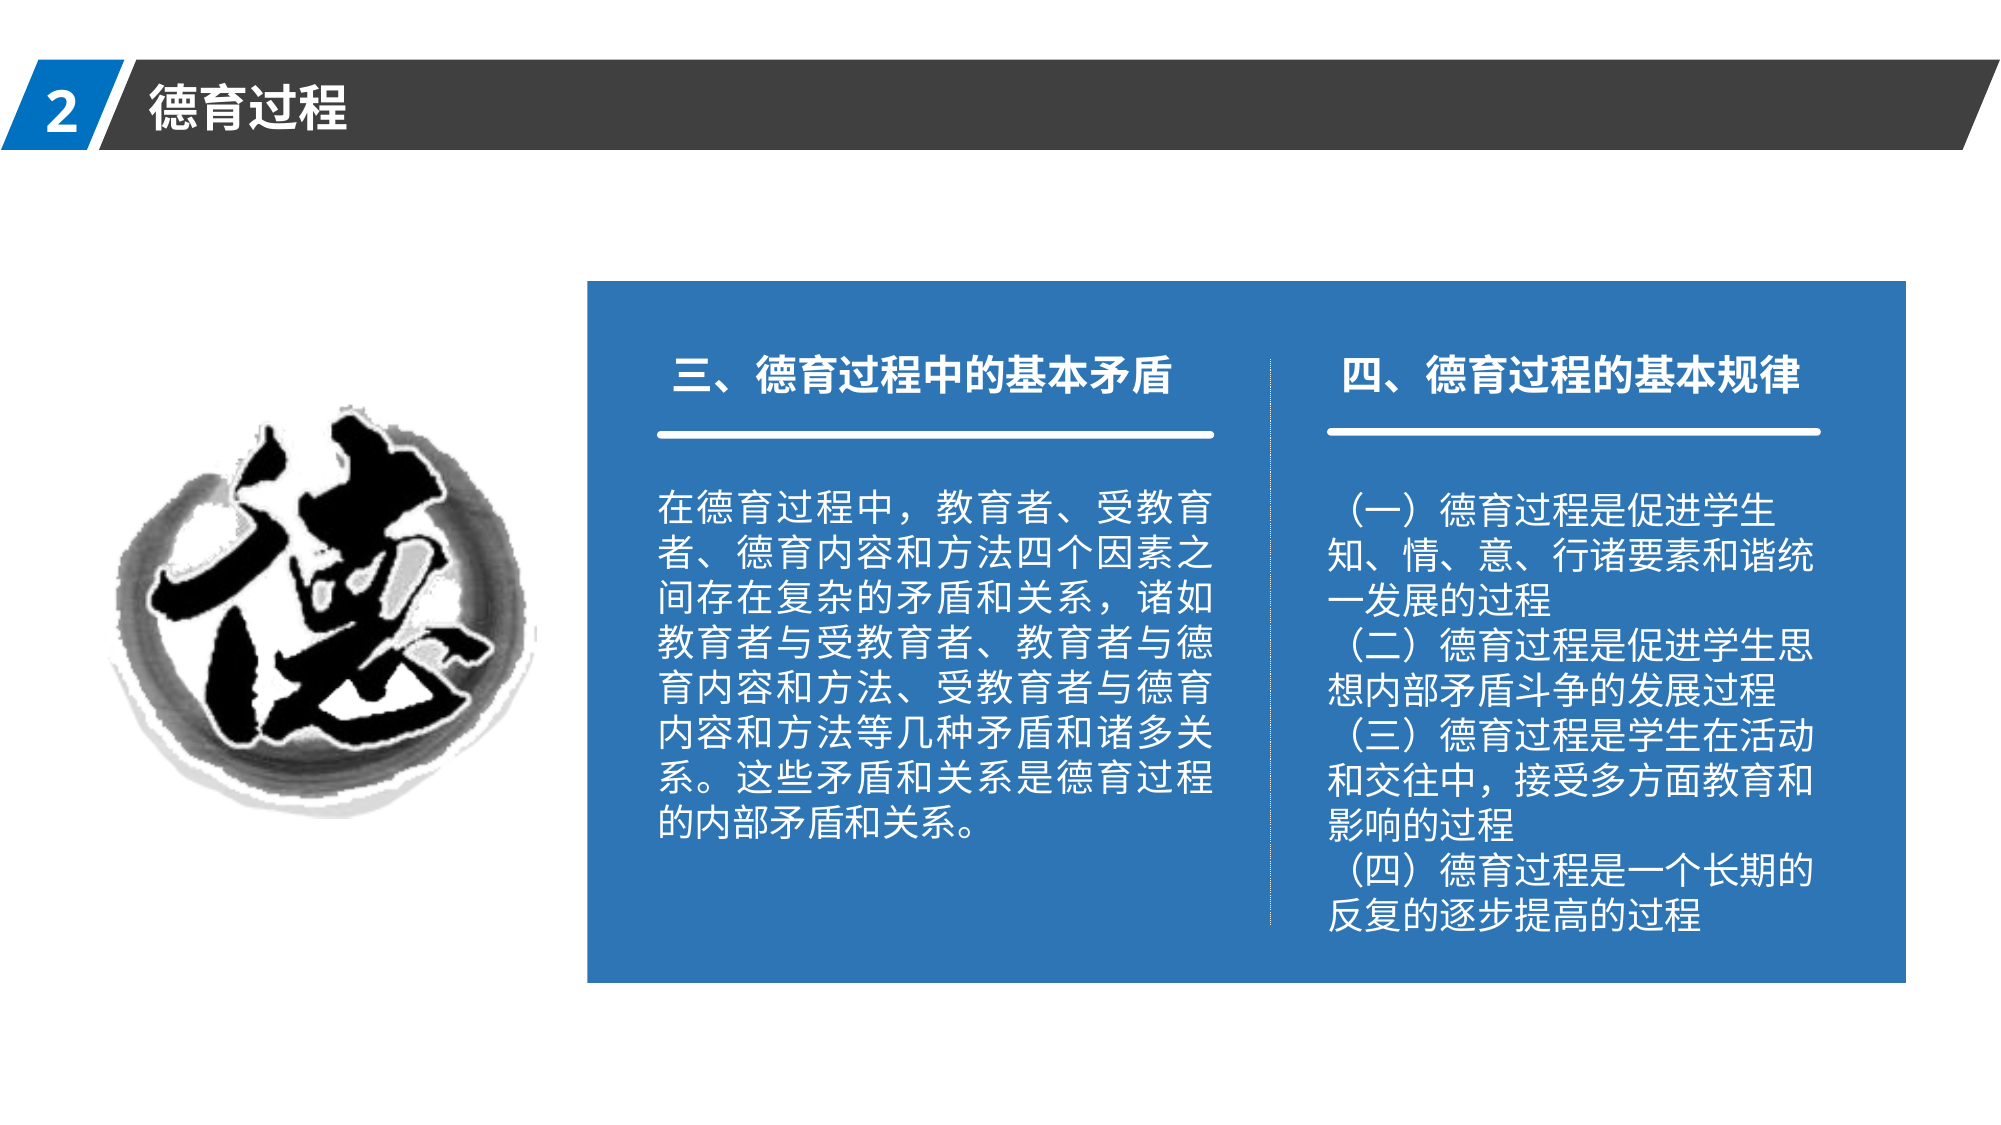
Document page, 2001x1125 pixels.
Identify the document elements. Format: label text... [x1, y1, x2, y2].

text_box [657, 431, 1215, 439]
text_box 四、德育过程的基本规律 [1327, 341, 1844, 406]
text_box [1327, 428, 1821, 436]
text_box [587, 281, 1906, 983]
text_box 在德育过程中，教育者、受教育者、德育内容和方法四个因素之间存在复杂的矛盾和关系，诸如教育者与受教育者、教育者与德育内容和方法、受教育者与德育内容和方法等几种矛盾和诸多关系。这些矛盾和关系是德育过程的内部矛盾和关系。 [657, 484, 1215, 845]
text_box 德育过程 [134, 69, 546, 145]
picture [98, 394, 537, 819]
text_box [1, 80, 30, 150]
text_box [133, 59, 2000, 150]
text_box （一）德育过程是促进学生知、情、意、行诸要素和谐统一发展的过程 （二）德育过程是促进学生思想内部矛盾斗争的发展过程 （三）德育过程是学生在活动和交往中，接受多方面教育和影响的过程 （四）德育过程是一个长期的反复的逐步提高的过程 [1327, 487, 1844, 938]
text_box [35, 59, 125, 66]
text_box 2 [30, 66, 135, 152]
text_box 三、德育过程中的基本矛盾 [657, 341, 1247, 406]
